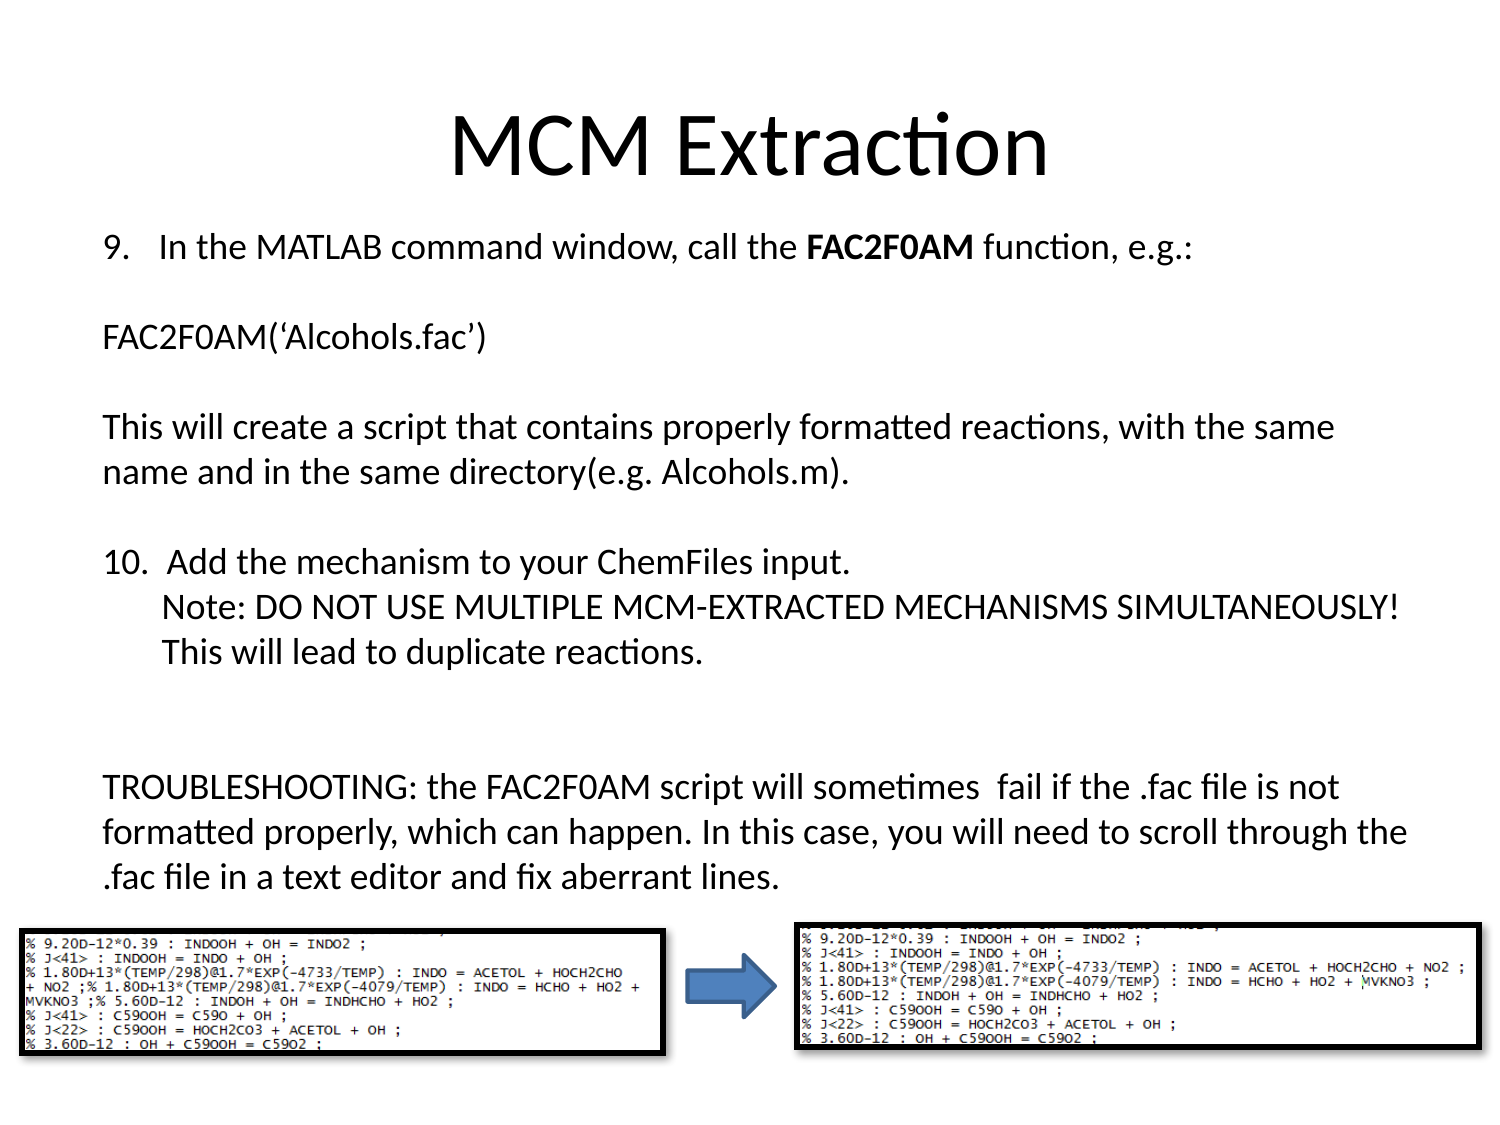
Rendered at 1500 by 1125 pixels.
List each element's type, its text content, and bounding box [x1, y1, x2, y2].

picture [799, 928, 1477, 1045]
picture [24, 933, 660, 1051]
text_box In the MATLAB command window, call the FAC2F0AM function, e.g.: FAC2F0AM(‘Alcohols.fac’) This will create a script that contains properly formatted reactions, with the same name and in the same directory(e.g. Alcohols.m). 10. Add the mechanism to your ChemFiles input. Note: DO NOT USE MULTIPLE MCM-EXTRACTED MECHANISMS SIMULTANEOUSLY! This will lead to duplicate reactions. TROUBLESHOOTING: the FAC2F0AM script will sometimes fail if the .fac file is not formatted properly, which can happen. In this case, you will need to scroll through the .fac file in a text editor and fix aberrant lines. [87, 214, 1425, 905]
text_box [685, 952, 778, 1020]
title MCM Extraction [75, 45, 1425, 233]
